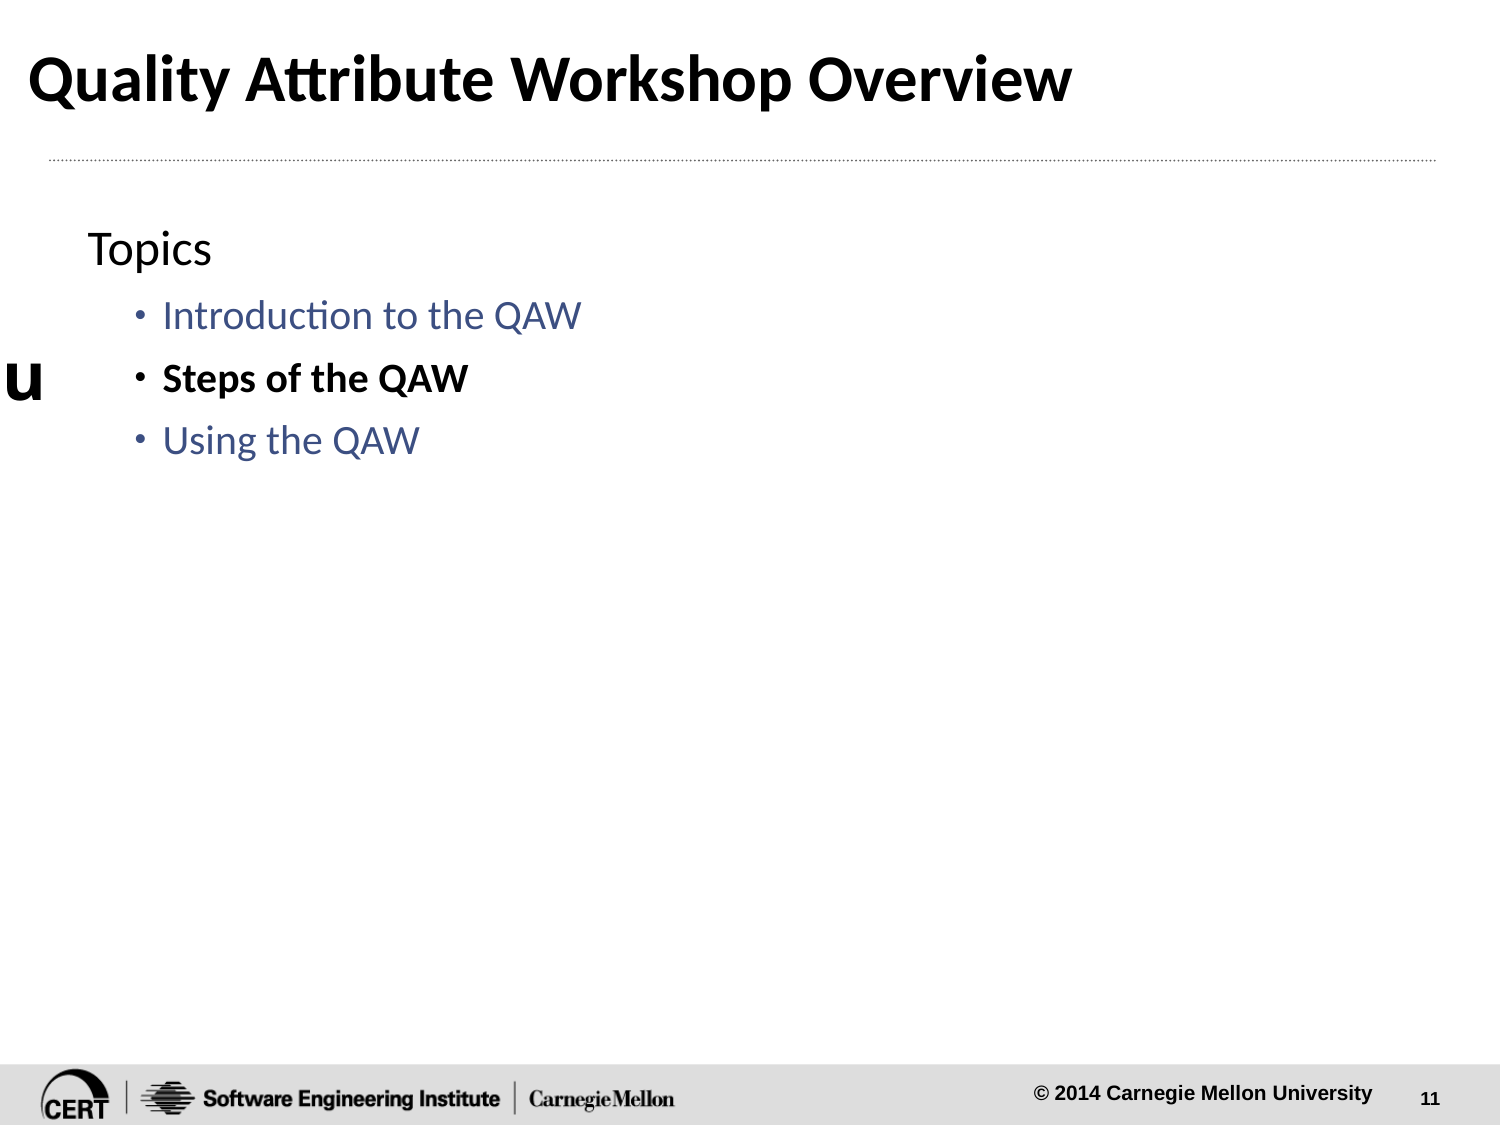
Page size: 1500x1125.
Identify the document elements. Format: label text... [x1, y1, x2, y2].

title Quality Attribute Workshop Overview [28, 49, 1420, 168]
list Topics Introduction to the QAW Steps of the QAW Using the QAW [87, 218, 1349, 699]
picture [24, 1065, 688, 1125]
text_box u [0, 333, 67, 414]
